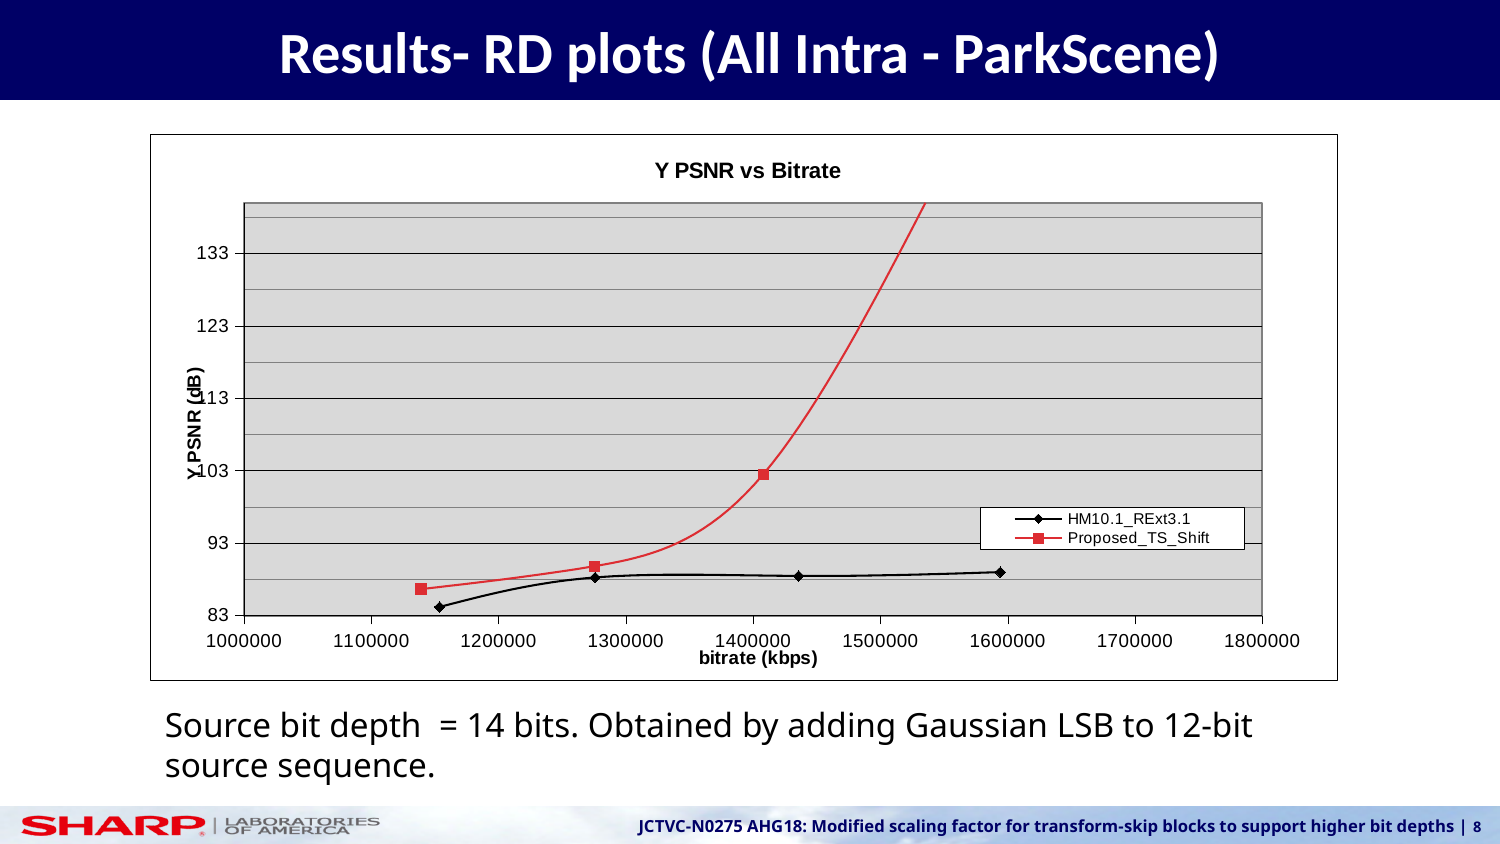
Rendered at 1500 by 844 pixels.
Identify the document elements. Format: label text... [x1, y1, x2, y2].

picture [0, 806, 1500, 844]
title Results- RD plots (All Intra - ParkScene) [16, 0, 1484, 101]
text_box Source bit depth = 14 bits. Obtained by adding Gaussian LSB to 12-bit source sequence. [149, 696, 1338, 792]
chart [149, 134, 1338, 681]
